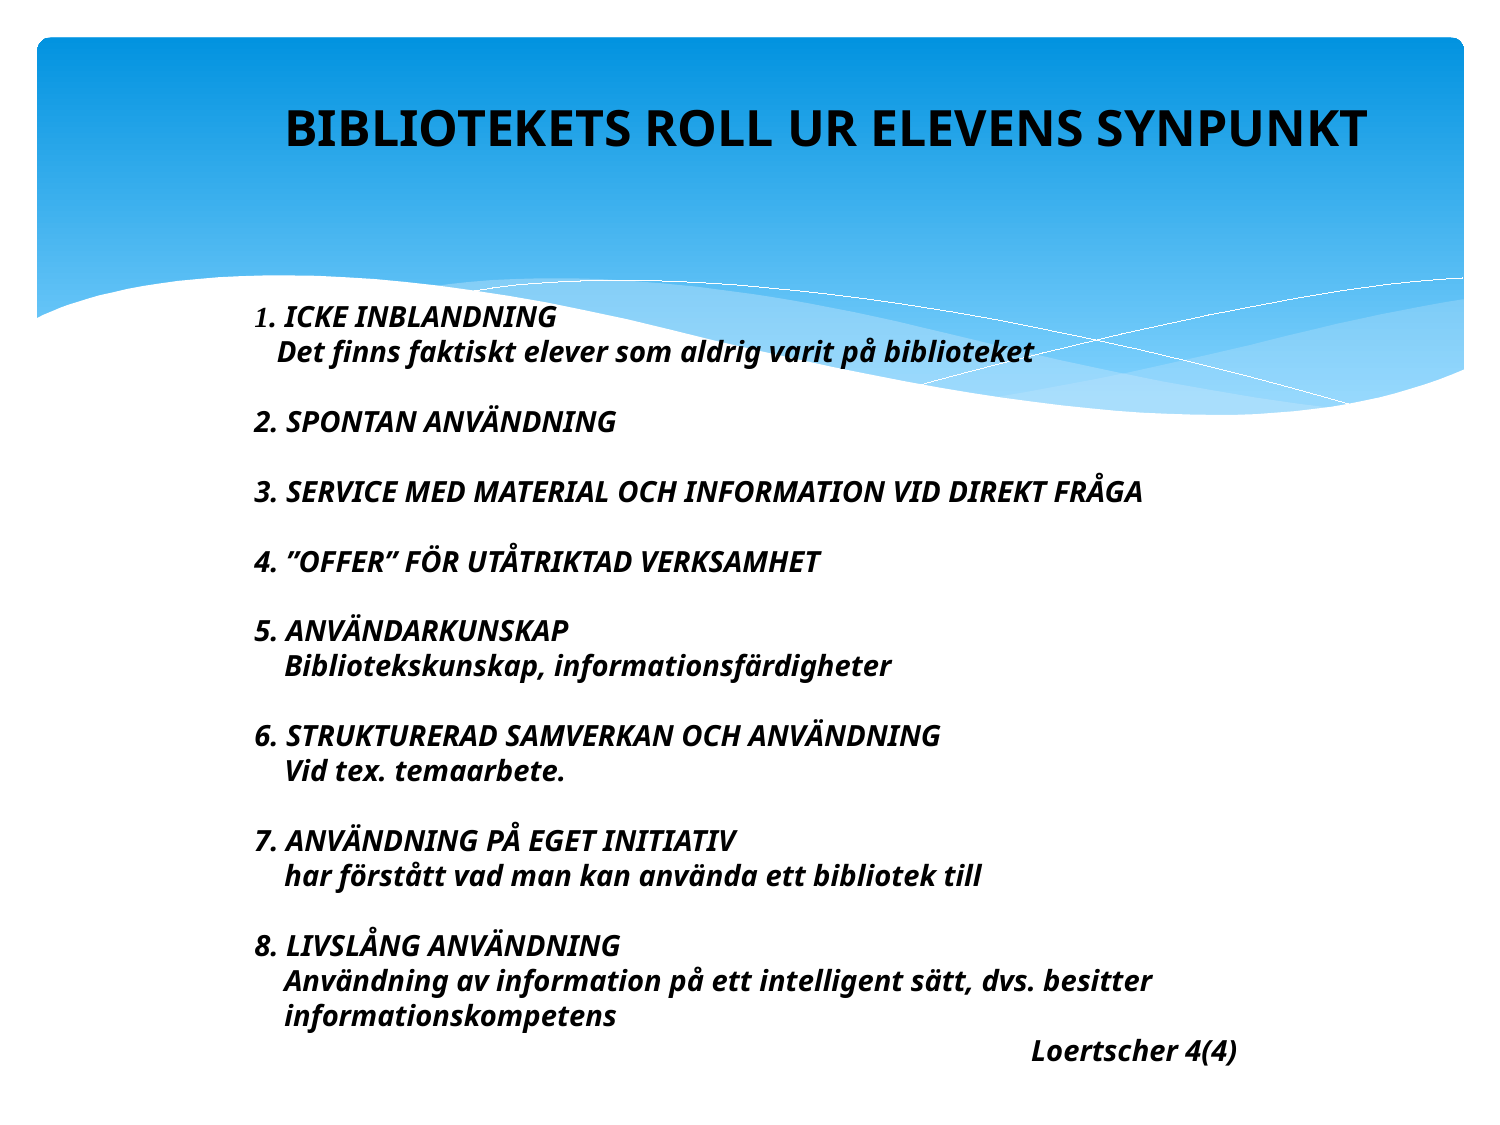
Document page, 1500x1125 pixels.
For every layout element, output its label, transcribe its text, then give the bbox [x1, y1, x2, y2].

title BIBLIOTEKETS ROLL UR ELEVENS SYNPUNKT [187, 62, 1466, 250]
text_box 1. ICKE INBLANDNING Det finns faktiskt elever som aldrig varit på biblioteket 2. SPONTAN ANVÄNDNING 3. SERVICE MED MATERIAL OCH INFORMATION VID DIREKT FRÅGA 4. ”OFFER” FÖR UTÅTRIKTAD VERKSAMHET 5. ANVÄNDARKUNSKAP Bibliotekskunskap, informationsfärdigheter 6. STRUKTURERAD SAMVERKAN OCH ANVÄNDNING Vid tex. temaarbete. 7. ANVÄNDNING PÅ EGET INITIATIV har förstått vad man kan använda ett bibliotek till 8. LIVSLÅNG ANVÄNDNING Användning av information på ett intelligent sätt, dvs. besitter informationskompetens Loertscher 4(4) [239, 290, 1253, 1125]
